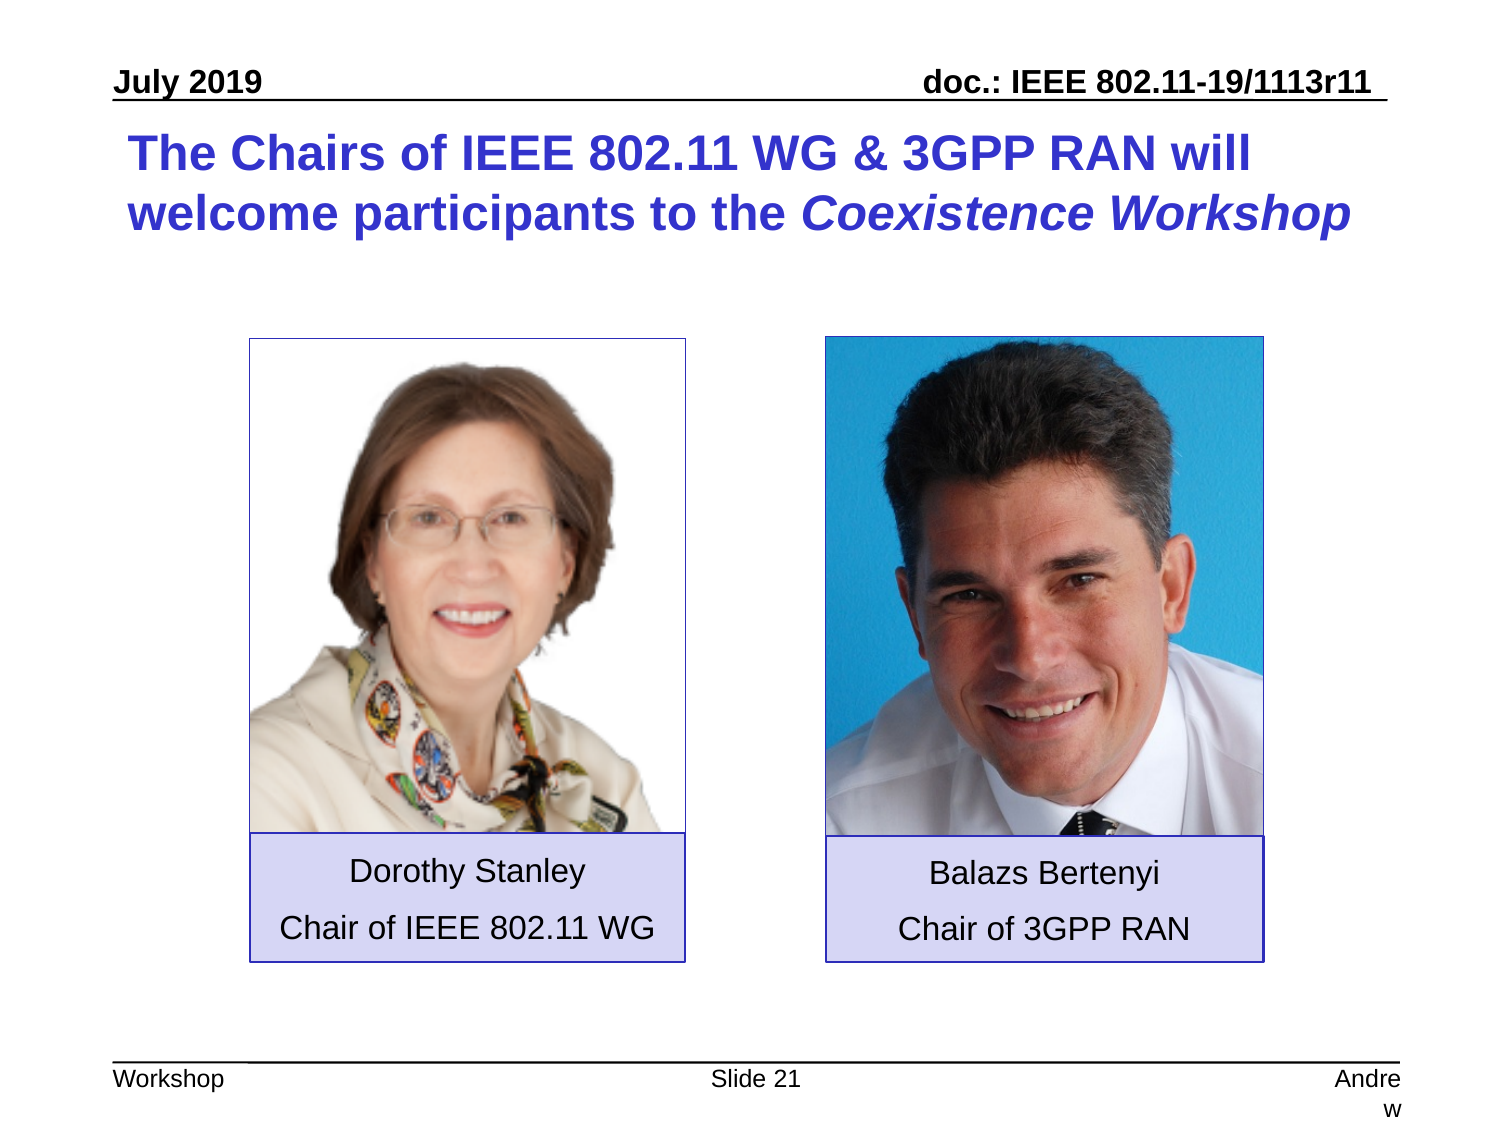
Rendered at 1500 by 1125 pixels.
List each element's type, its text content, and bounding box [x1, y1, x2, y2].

slide_number Slide 21 [709, 1061, 803, 1093]
picture [825, 335, 1264, 836]
title The Chairs of IEEE 802.11 WG & 3GPP RAN will welcome participants to the Coexistence Workshop [112, 112, 1388, 288]
text_box Dorothy Stanley Chair of IEEE 802.11 WG [249, 842, 686, 963]
footer Andrew Myles, Cisco [1320, 1061, 1402, 1093]
picture [249, 337, 686, 836]
text_box Balazs Bertenyi Chair of 3GPP RAN [825, 843, 1264, 963]
